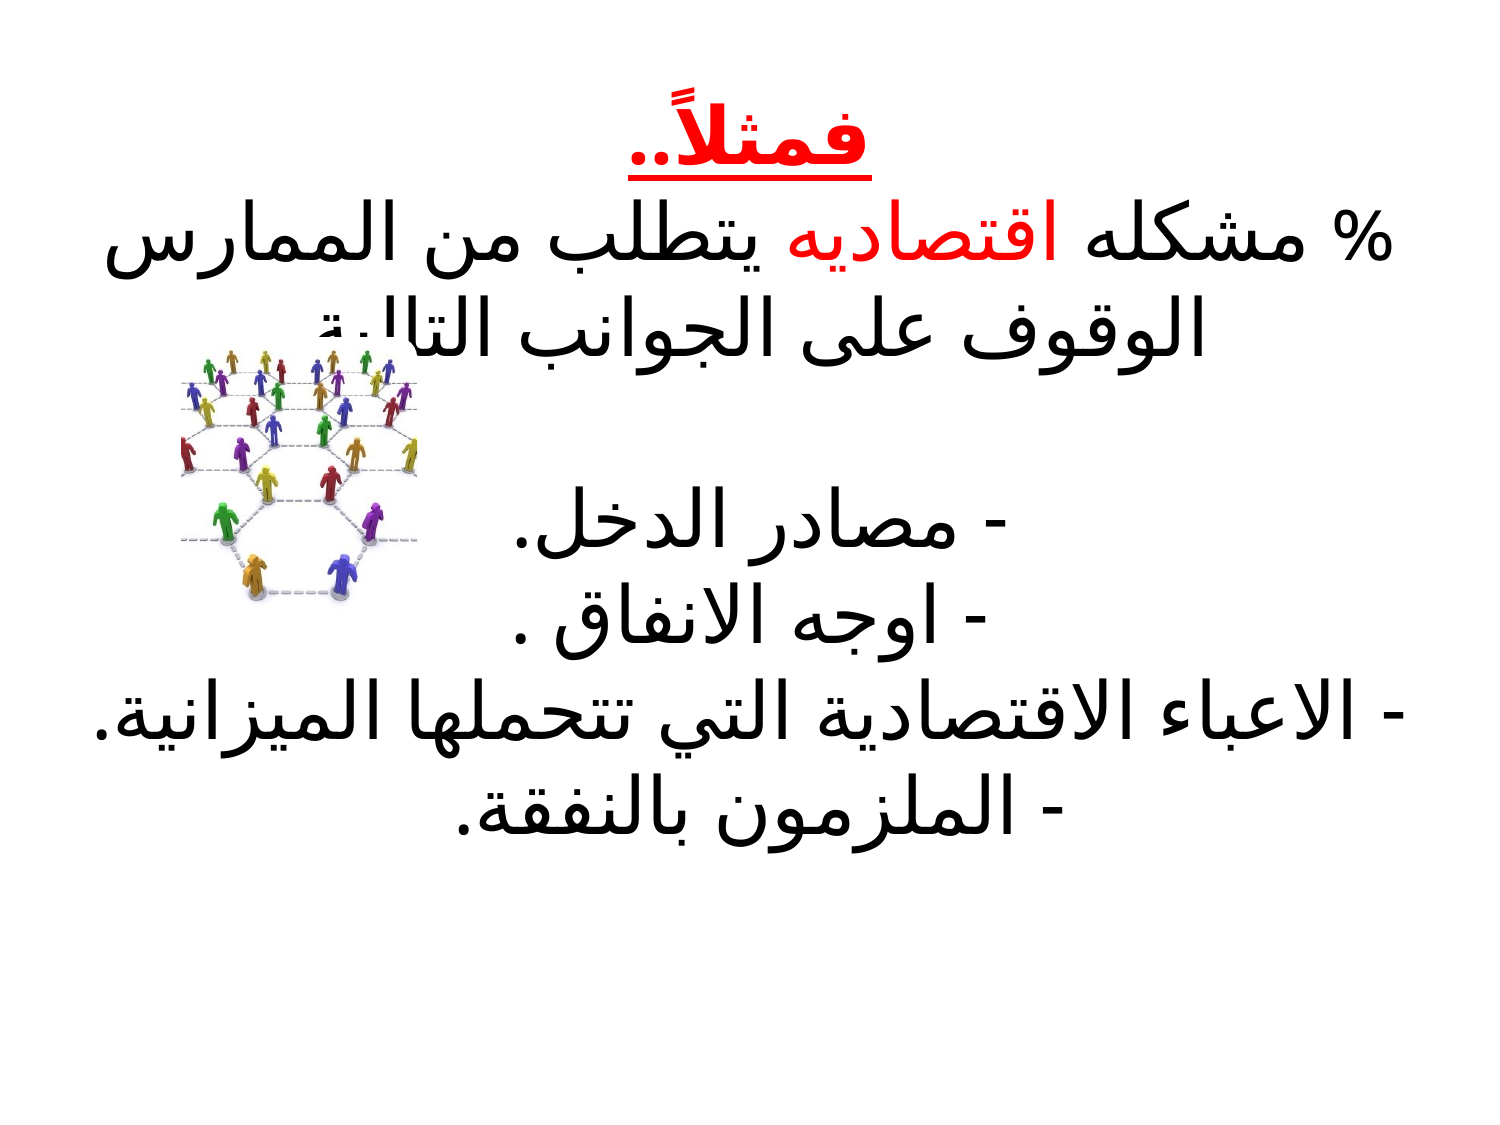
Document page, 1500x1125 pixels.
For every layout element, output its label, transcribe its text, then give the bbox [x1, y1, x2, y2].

picture [180, 336, 418, 633]
title فمثلاً.. % مشكله اقتصاديه يتطلب من الممارس الوقوف على الجوانب التالية - مصادر الدخل. - اوجه الانفاق . - الاعباء الاقتصادية التي تتحملها الميزانية. - الملزمون بالنفقة. [75, 45, 1425, 1083]
